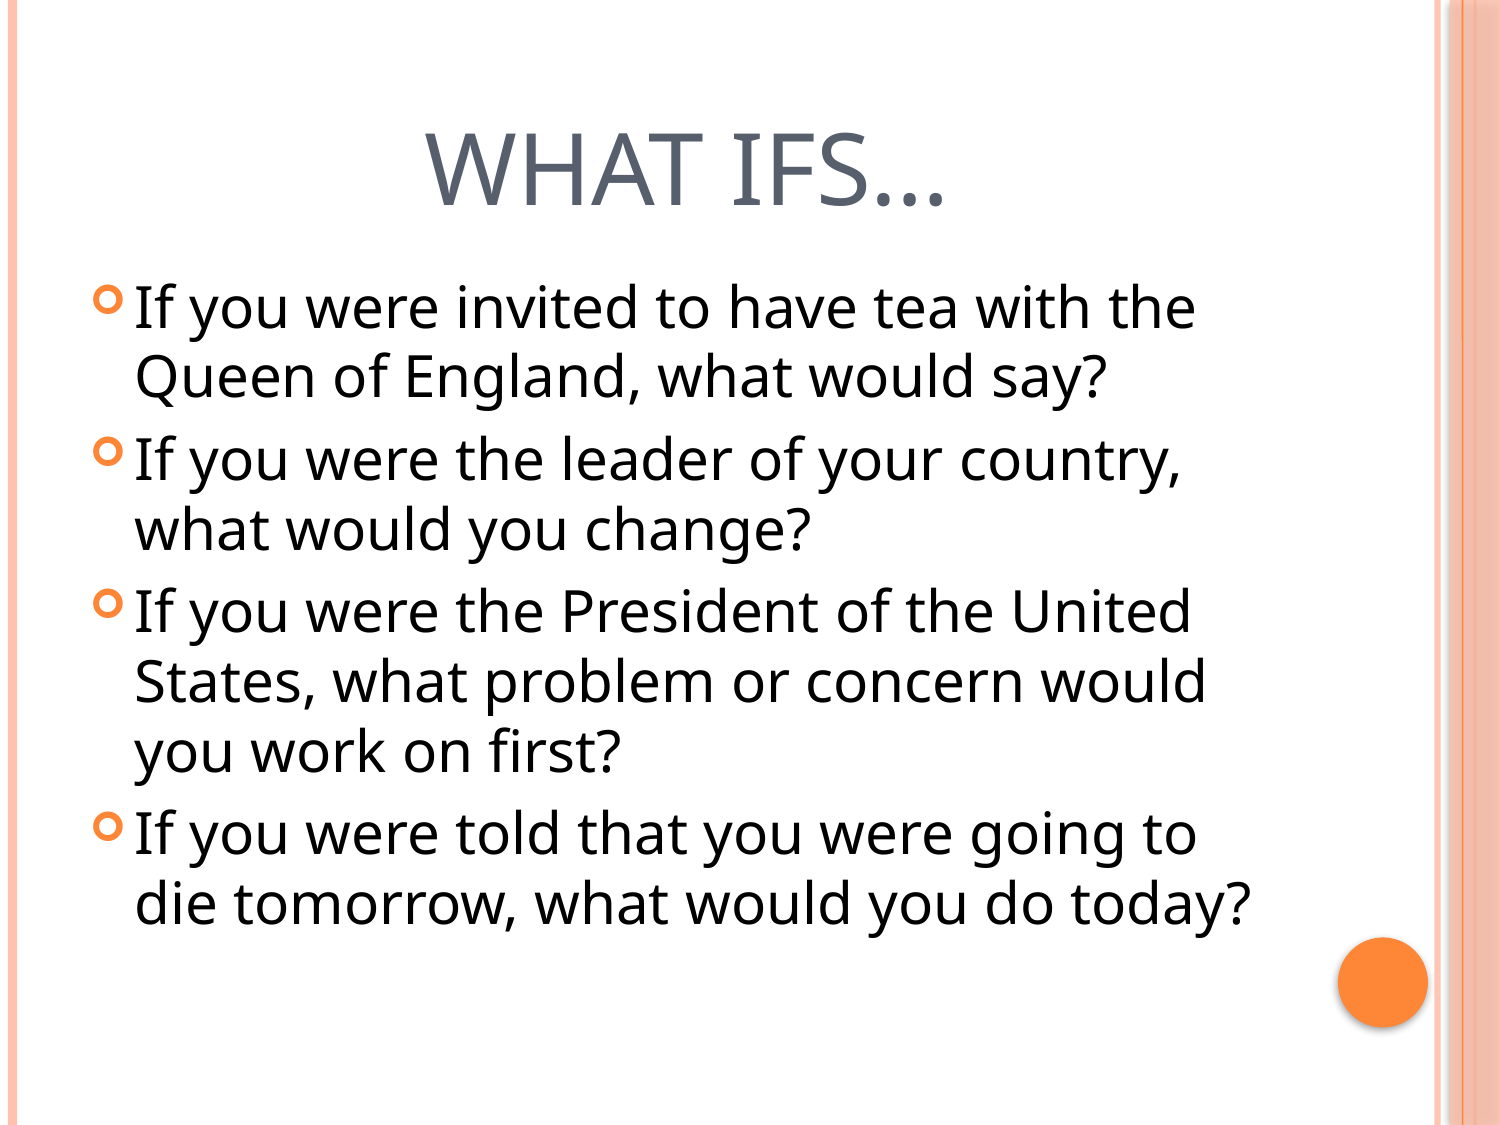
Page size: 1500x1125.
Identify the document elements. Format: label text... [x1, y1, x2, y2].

title What ifs… [75, 45, 1300, 233]
list If you were invited to have tea with the Queen of England, what would say? If you were the leader of your country, what would you change? If you were the President of the United States, what problem or concern would you work on first? If you were told that you were going to die tomorrow, what would you do today? [75, 262, 1300, 1062]
